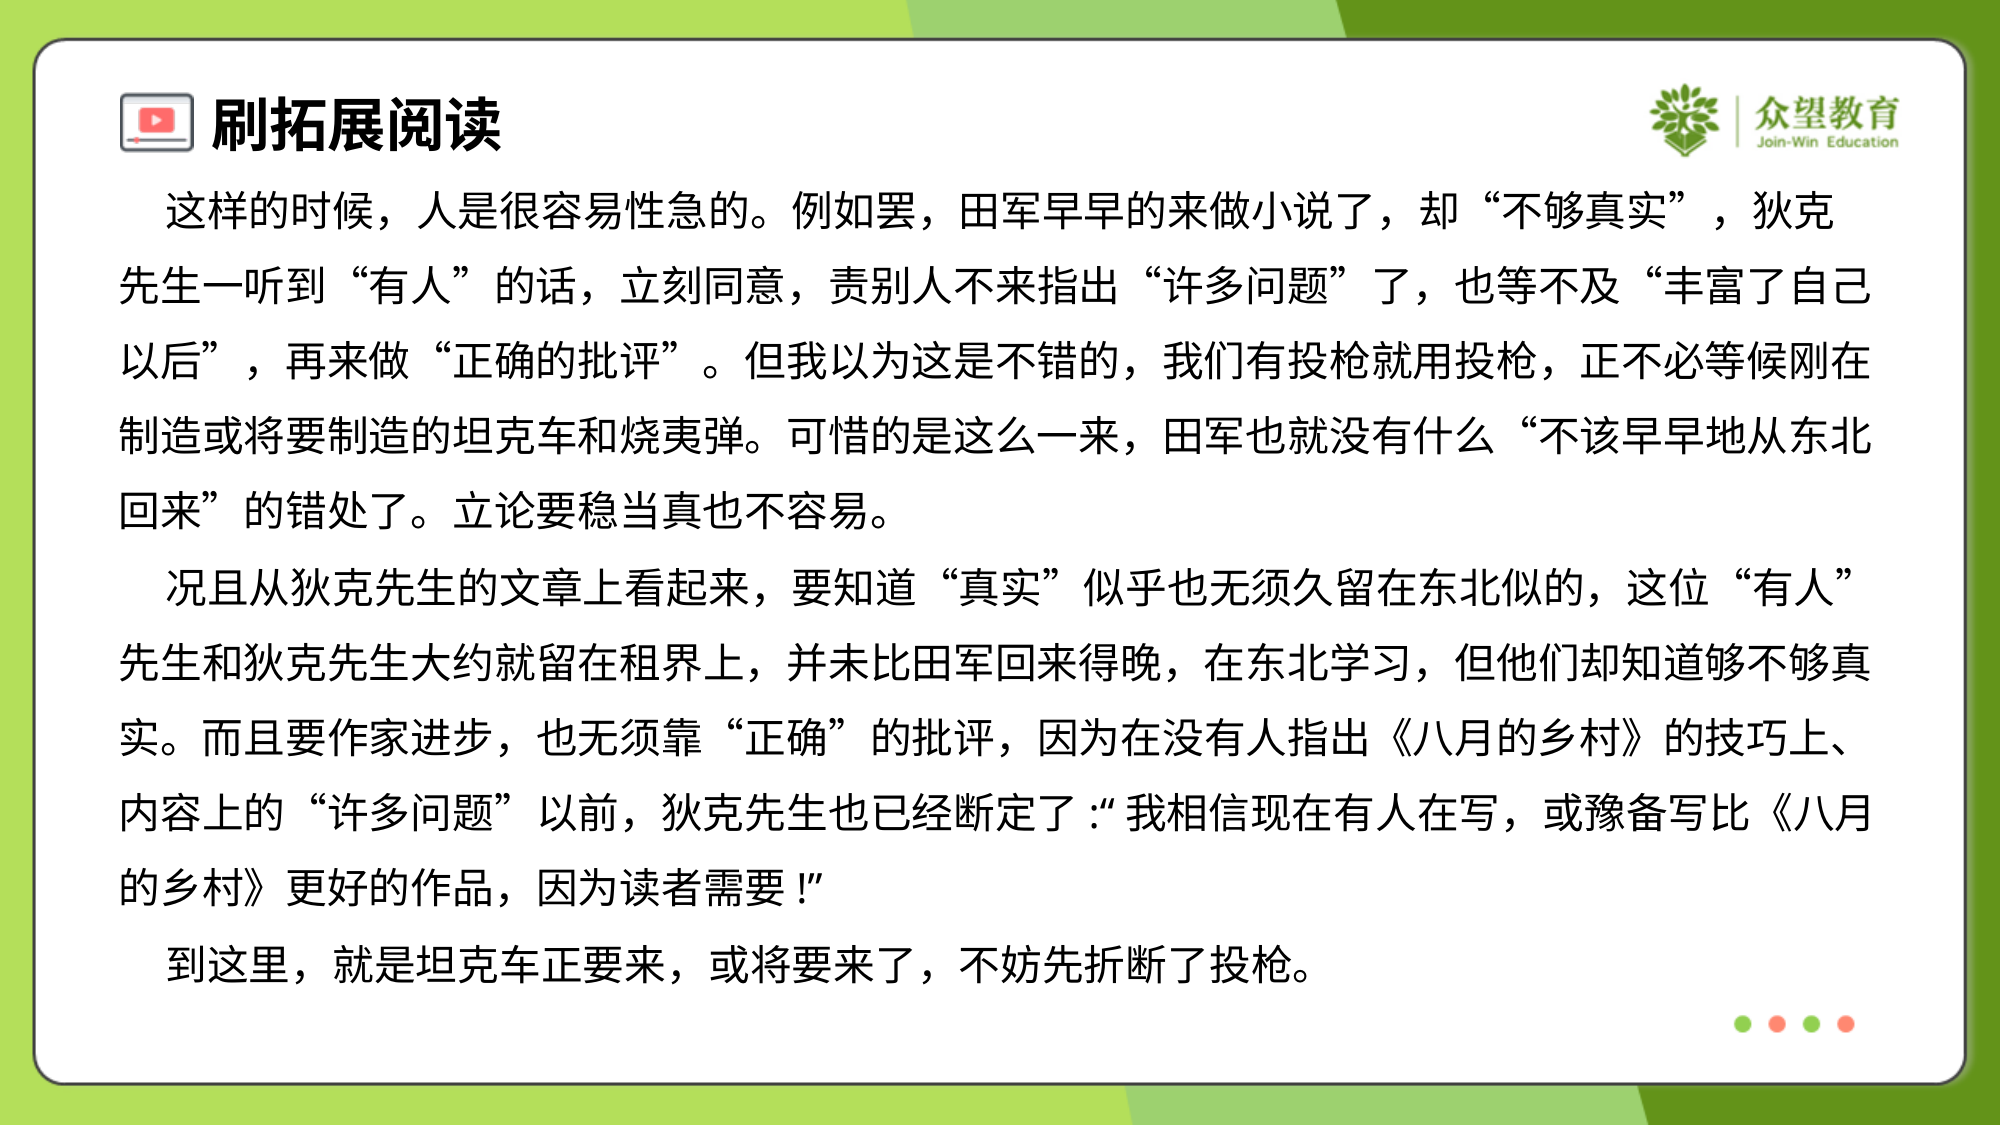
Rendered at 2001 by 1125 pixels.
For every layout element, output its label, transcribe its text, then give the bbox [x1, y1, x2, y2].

text_box 这样的时候，人是很容易性急的。例如罢，田军早早的来做小说了，却“不够真实”，狄克 先生一听到“有人”的话，立刻同意，责别人不来指出“许多问题”了，也等不及“丰富了自己 以后”，再来做“正确的批评”。但我以为这是不错的，我们有投枪就用投枪，正不必等候刚在 制造或将要制造的坦克车和烧夷弹。可惜的是这么一来，田军也就没有什么“不该早早地从东北 回来”的错处了。立论要稳当真也不容易。 况且从狄克先生的文章上看起来，要知道“真实”似乎也无须久留在东北似的，这位“有人” 先生和狄克先生大约就留在租界上，并未比田军回来得晚，在东北学习，但他们却知道够不够真 实。而且要作家进步，也无须靠“正确”的批评，因为在没有人指出《八月的乡村》的技巧上、 内容上的“许多问题”以前，狄克先生也已经断定了:“我相信现在有人在写，或豫备写比《八月 的乡村》更好的作品，因为读者需要!” 到这里，就是坦克车正要来，或将要来了，不妨先折断了投枪。 [118, 159, 1883, 989]
picture [0, 0, 2000, 1125]
